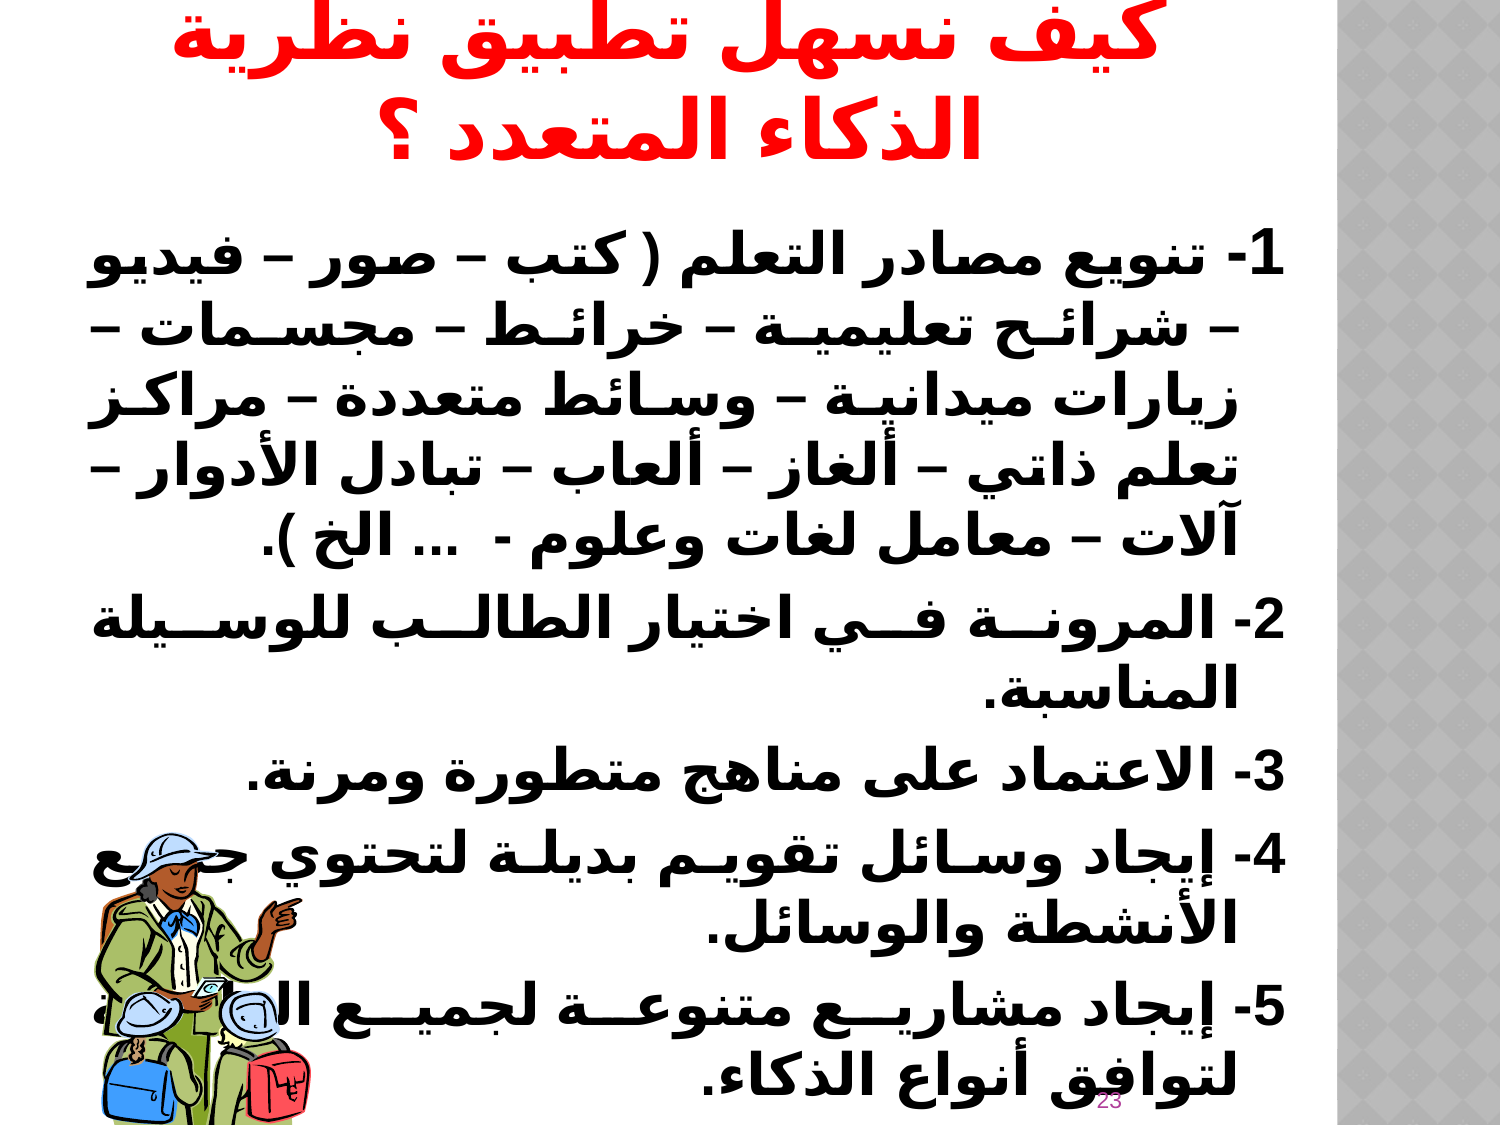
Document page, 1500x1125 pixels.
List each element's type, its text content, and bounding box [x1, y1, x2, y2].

picture [93, 831, 313, 1125]
slide_number 23 [1025, 1075, 1123, 1113]
list 1- تنويع مصادر التعلم ( كتب – صور – فيديو – شرائح تعليمية – خرائط – مجسمات – زيارات ميدانية – وسائط متعددة – مراكز تعلم ذاتي – ألغاز – ألعاب – تبادل الأدوار – آلات – معامل لغات وعلوم - ... الخ ). 2- المرونة في اختيار الطالب للوسيلة المناسبة. 3- الاعتماد على مناهج متطورة ومرنة. 4- إيجاد وسائل تقويم بديلة لتحتوي جميع الأنشطة والوسائل. 5- إيجاد مشاريع متنوعة لجميع الطلبة لتوافق أنواع الذكاء. 6- تعزيز التمهين للمعلم والطالب. [74, 199, 1302, 1006]
title كيف نسهل تطبيق نظرية الذكاء المتعدد ؟ [75, 52, 1263, 176]
